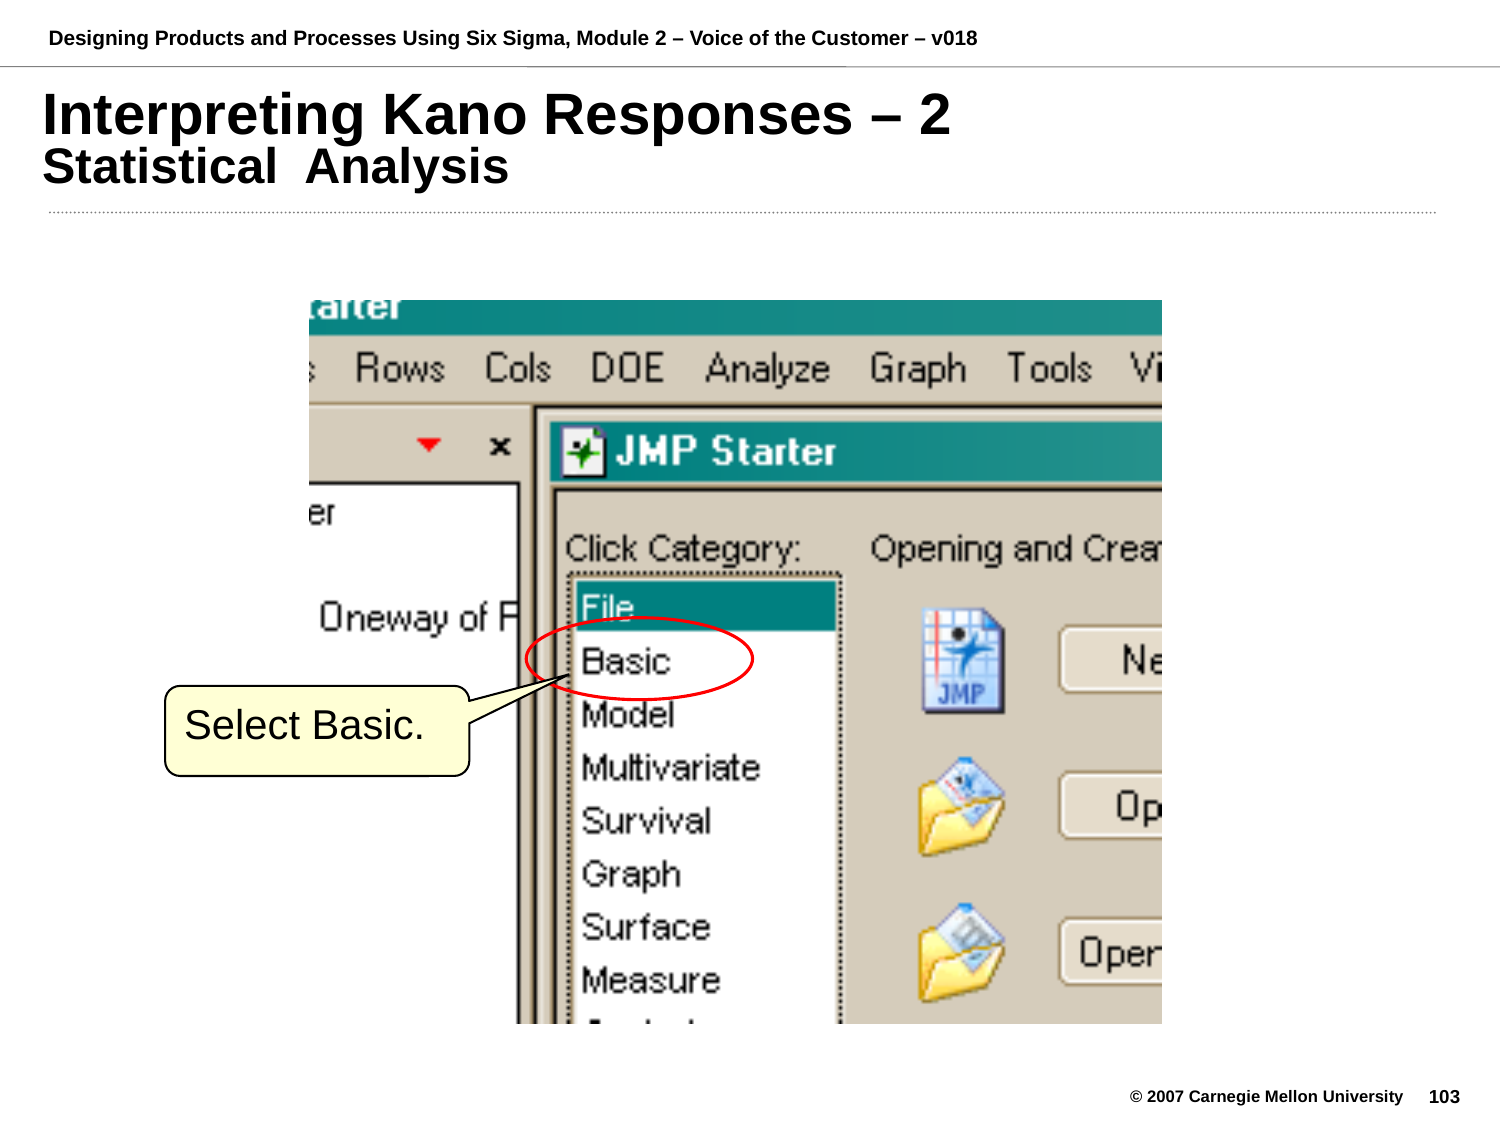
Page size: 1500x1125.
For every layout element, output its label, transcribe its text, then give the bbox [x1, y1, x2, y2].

text_box Select Basic. [165, 685, 303, 776]
picture [308, 299, 1163, 1024]
title Interpreting Kano Responses – 2 Statistical Analysis [42, 89, 1438, 194]
